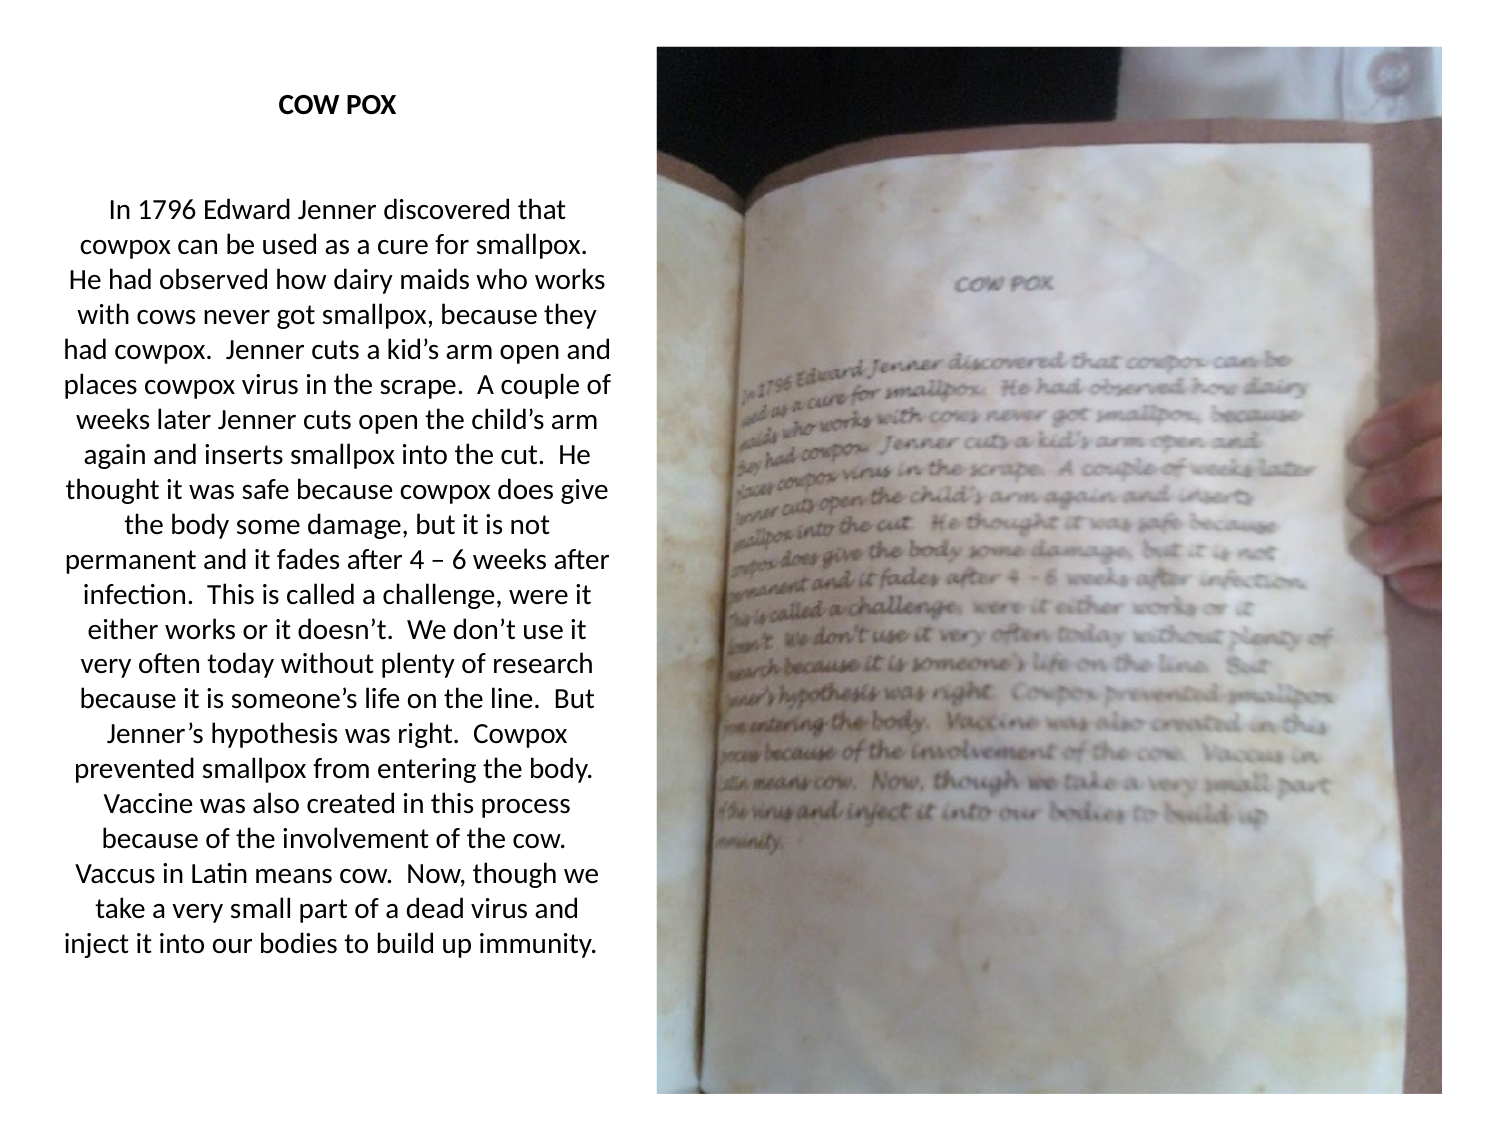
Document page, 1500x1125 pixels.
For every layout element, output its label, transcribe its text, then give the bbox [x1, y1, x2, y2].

title COW POX In 1796 Edward Jenner discovered that cowpox can be used as a cure for smallpox. He had observed how dairy maids who works with cows never got smallpox, because they had cowpox. Jenner cuts a kid’s arm open and places cowpox virus in the scrape. A couple of weeks later Jenner cuts open the child’s arm again and inserts smallpox into the cut. He thought it was safe because cowpox does give the body some damage, but it is not permanent and it fades after 4 – 6 weeks after infection. This is called a challenge, were it either works or it doesn’t. We don’t use it very often today without plenty of research because it is someone’s life on the line. But Jenner’s hypothesis was right. Cowpox prevented smallpox from entering the body. Vaccine was also created in this process because of the involvement of the cow. Vaccus in Latin means cow. Now, though we take a very small part of a dead virus and inject it into our bodies to build up immunity. [46, 445, 520, 635]
picture [657, 48, 1442, 177]
picture [657, 964, 1442, 1093]
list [525, 177, 1500, 964]
